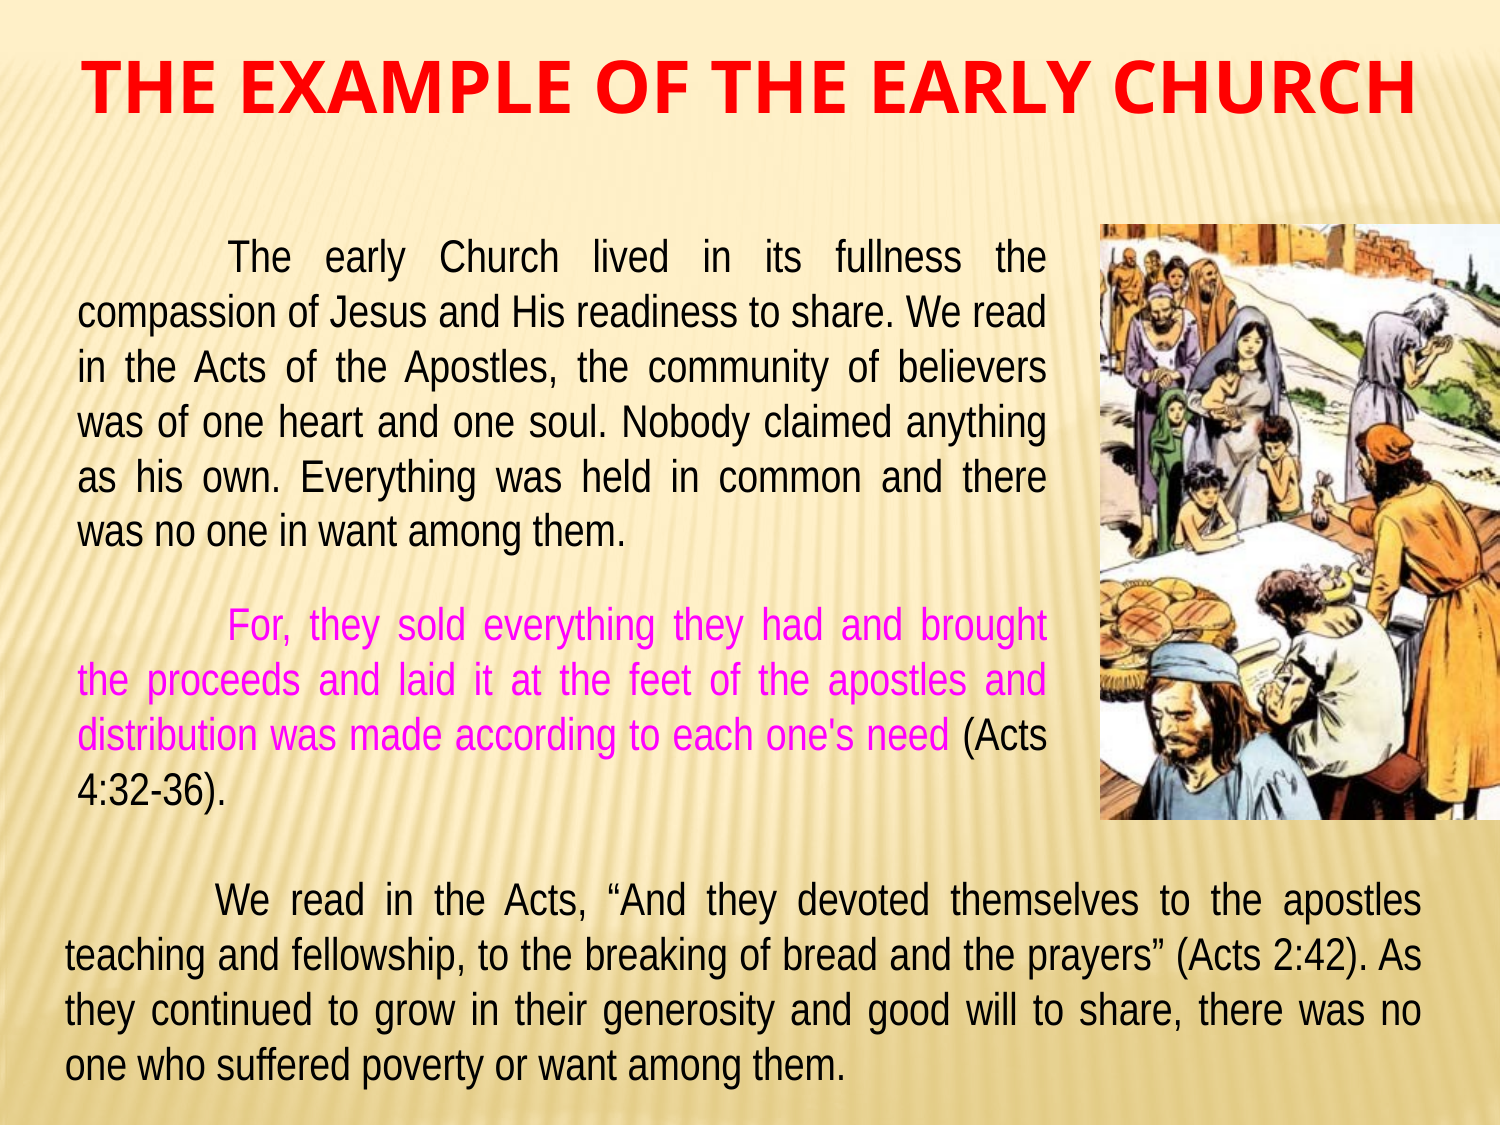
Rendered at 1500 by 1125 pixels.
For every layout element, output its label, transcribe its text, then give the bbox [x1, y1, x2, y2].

picture [1099, 224, 1500, 820]
text_box The early Church lived in its fullness the compassion of Jesus and His readiness to share. We read in the Acts of the Apostles, the community of believers was of one heart and one soul. Nobody claimed anything as his own. Everything was held in common and there was no one in want among them. [62, 218, 1063, 564]
text_box We read in the Acts, “And they devoted themselves to the apostles teaching and fellowship, to the breaking of bread and the prayers” (Acts 2:42). As they continued to grow in their generosity and good will to share, there was no one who suffered poverty or want among them. [50, 862, 1438, 1098]
text_box THE EXAMPLE OF THE EARLY CHURCH [0, 33, 1500, 136]
text_box For, they sold everything they had and brought the proceeds and laid it at the feet of the apostles and distribution was made according to each one's need (Acts 4:32-36). [62, 587, 1063, 823]
